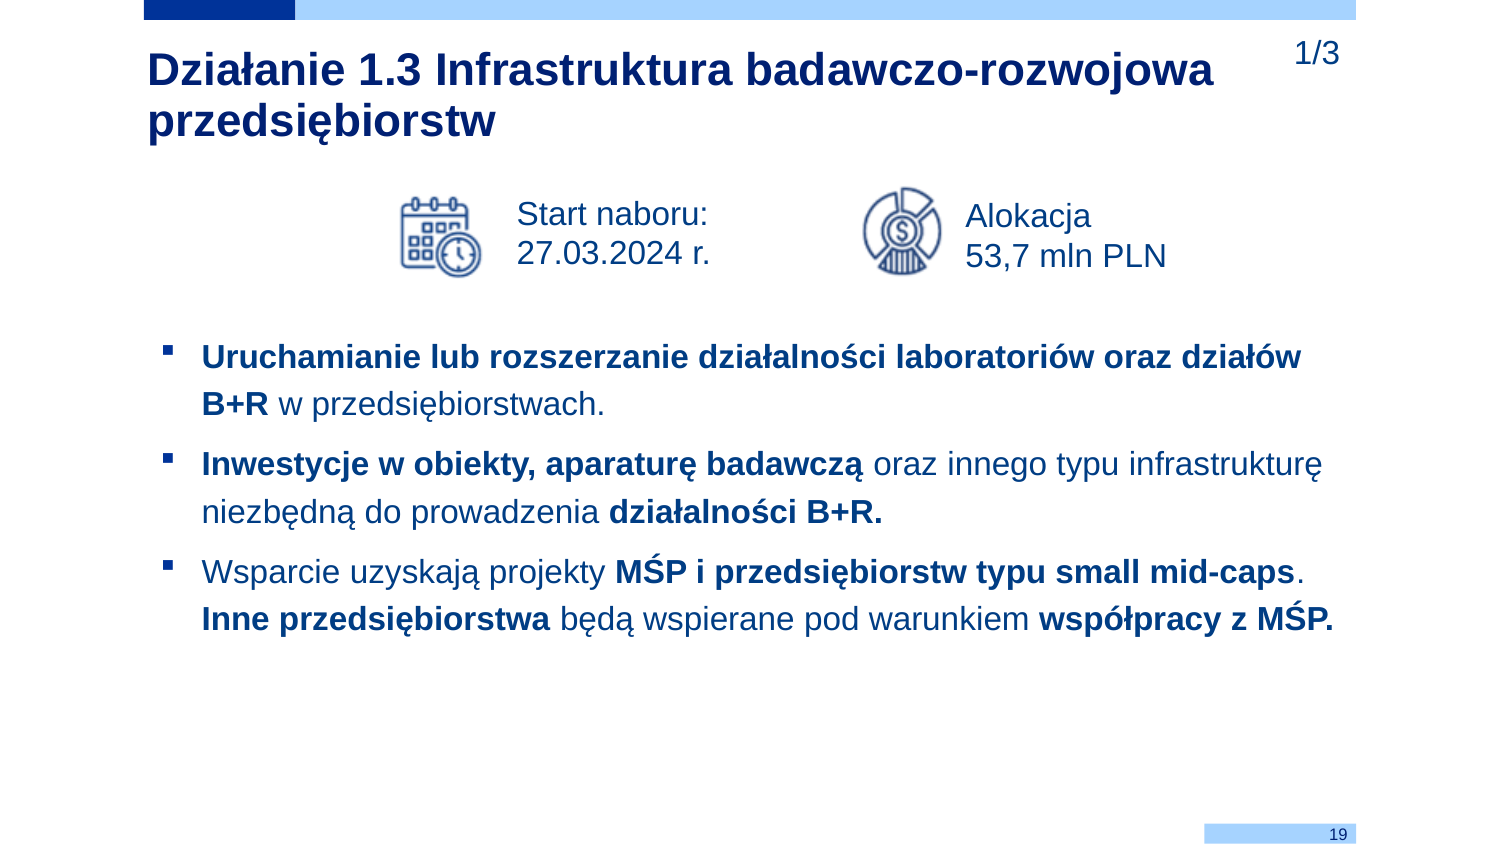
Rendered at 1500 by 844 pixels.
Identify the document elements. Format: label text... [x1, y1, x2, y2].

text_box 1/3 [1279, 23, 1402, 79]
title Działanie 1.3 Infrastruktura badawczo-rozwojowa przedsiębiorstw [147, 43, 1388, 165]
list Uruchamianie lub rozszerzanie działalności laboratoriów oraz działów B+R w przedsiębiorstwach. Inwestycje w obiekty, aparaturę badawczą oraz innego typu infrastrukturę niezbędną do prowadzenia działalności B+R. Wsparcie uzyskają projekty MŚP i przedsiębiorstw typu small mid-caps. Inne przedsiębiorstwa będą wspierane pod warunkiem współpracy z MŚP. [160, 327, 1341, 824]
picture [373, 184, 494, 293]
text_box Alokacja 53,7 mln PLN [951, 186, 1199, 282]
text_box 19 [1196, 823, 1348, 844]
picture [848, 180, 951, 290]
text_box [168, 427, 842, 520]
text_box Start naboru: 27.03.2024 r. [501, 184, 746, 279]
